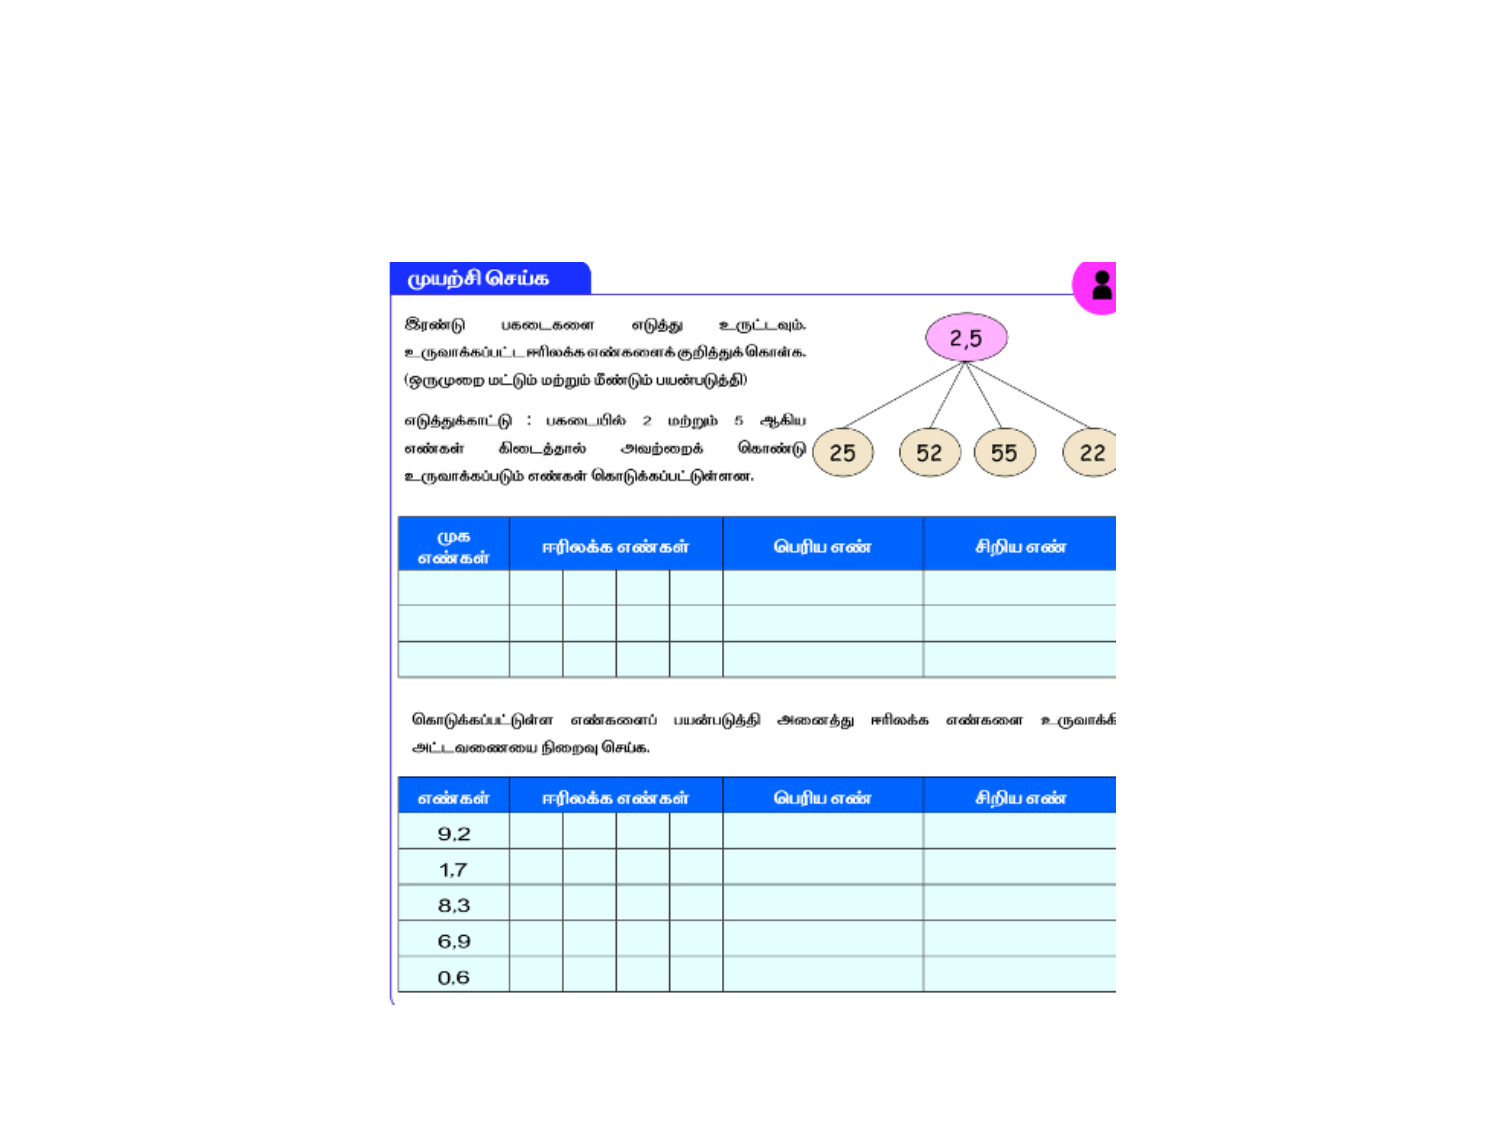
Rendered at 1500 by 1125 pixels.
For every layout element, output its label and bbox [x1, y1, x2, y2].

list [384, 262, 1116, 1006]
